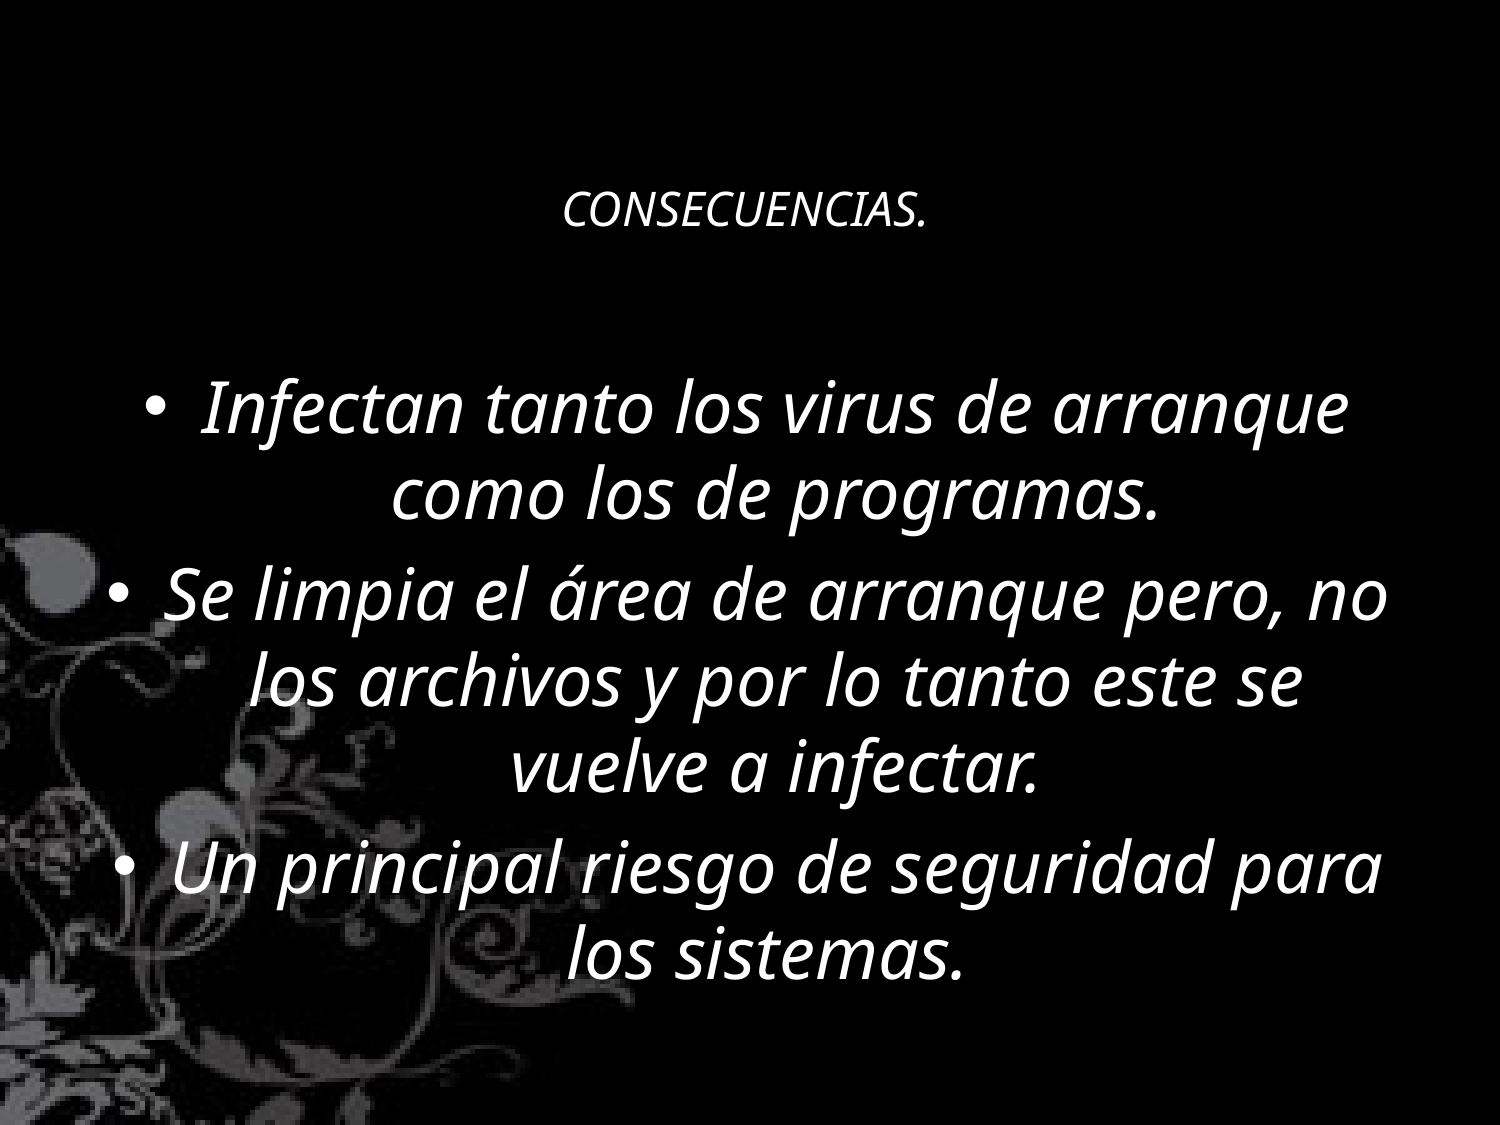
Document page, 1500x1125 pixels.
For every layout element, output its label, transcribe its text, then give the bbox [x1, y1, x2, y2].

title CONSECUENCIAS. [76, 113, 1427, 302]
list Infectan tanto los virus de arranque como los de programas. Se limpia el área de arranque pero, no los archivos y por lo tanto este se vuelve a infectar. Un principal riesgo de seguridad para los sistemas. [75, 262, 1425, 1005]
picture [0, 0, 1500, 1125]
